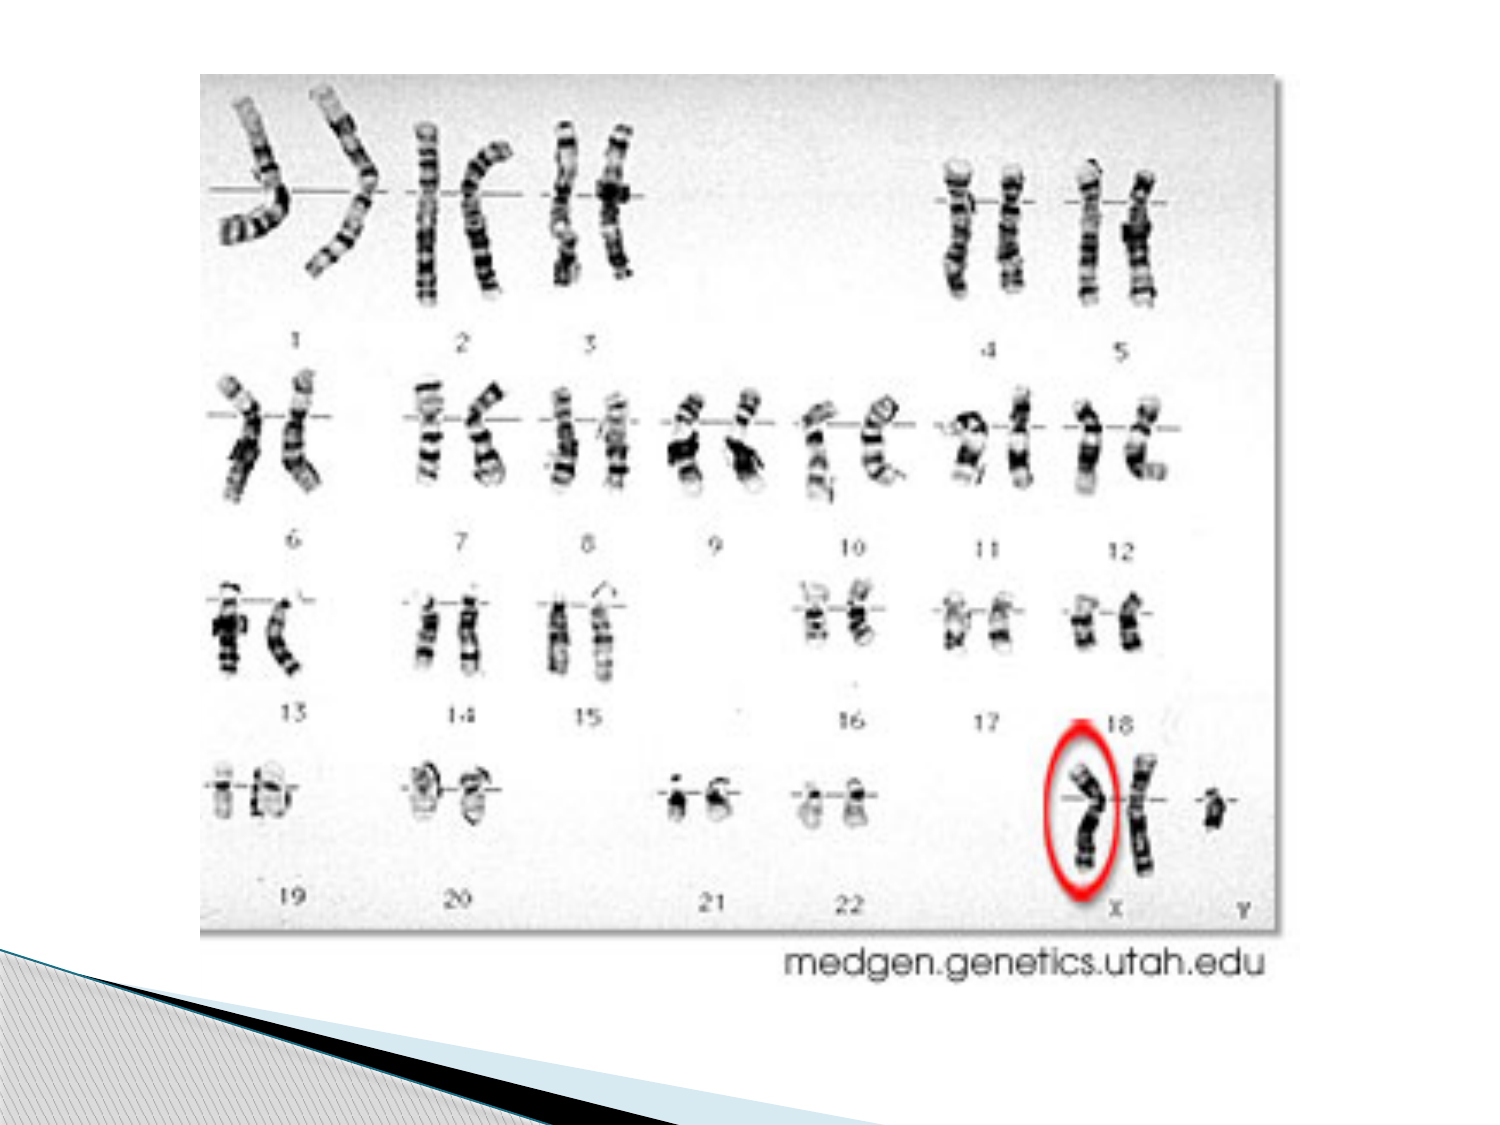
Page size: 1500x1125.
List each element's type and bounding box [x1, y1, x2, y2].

picture [199, 74, 1301, 993]
